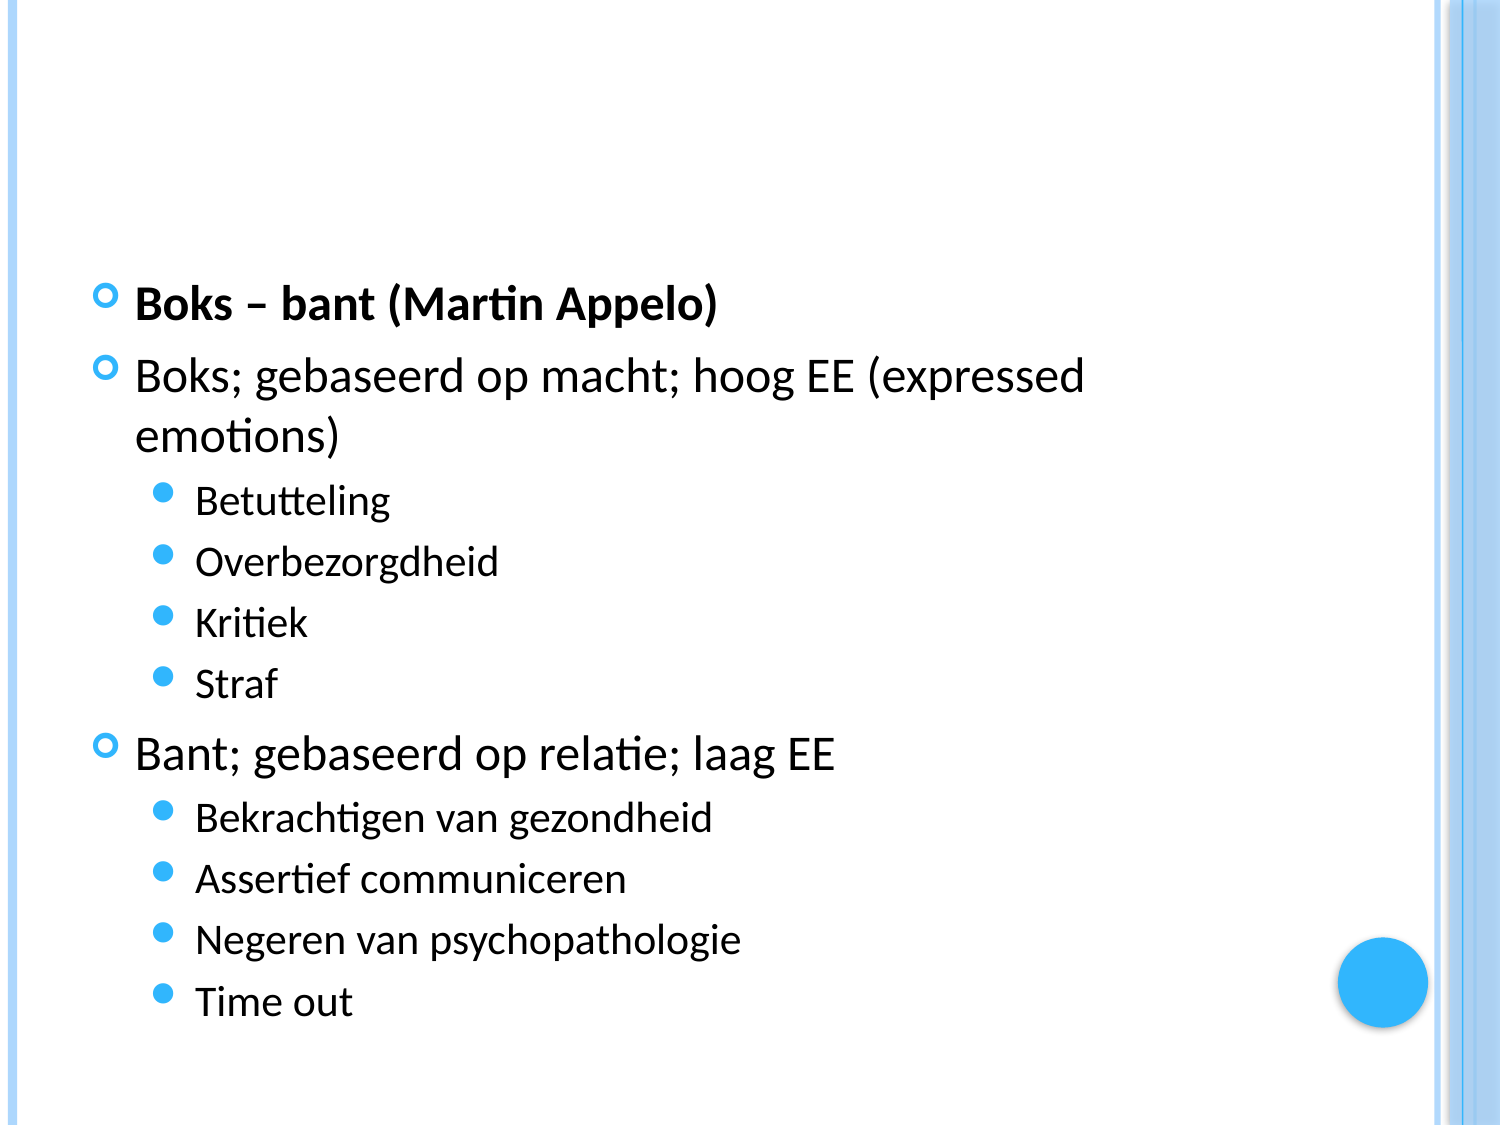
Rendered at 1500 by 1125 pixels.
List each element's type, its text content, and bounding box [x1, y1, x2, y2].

list Boks – bant (Martin Appelo) Boks; gebaseerd op macht; hoog EE (expressed emotions) Betutteling Overbezorgdheid Kritiek Straf Bant; gebaseerd op relatie; laag EE Bekrachtigen van gezondheid Assertief communiceren Negeren van psychopathologie Time out [74, 262, 1301, 1063]
